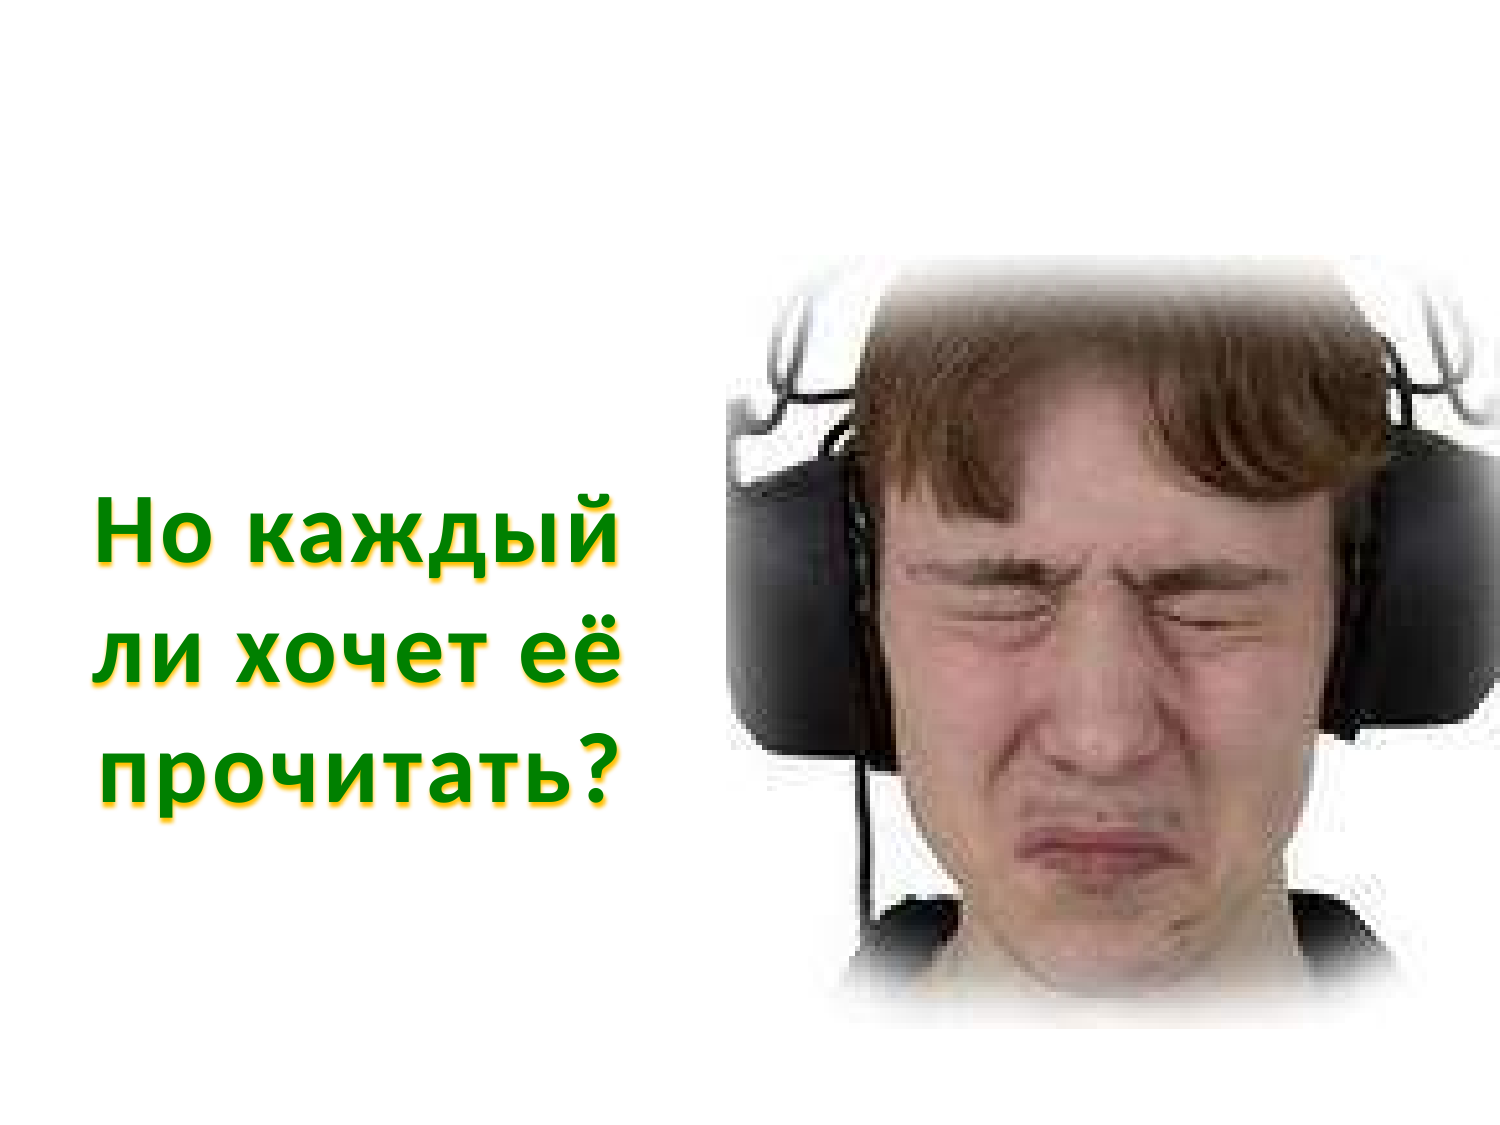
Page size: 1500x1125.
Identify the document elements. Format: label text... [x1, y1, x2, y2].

picture [726, 255, 1500, 1030]
title Но каждый ли хочет её прочитать? [64, 454, 656, 830]
